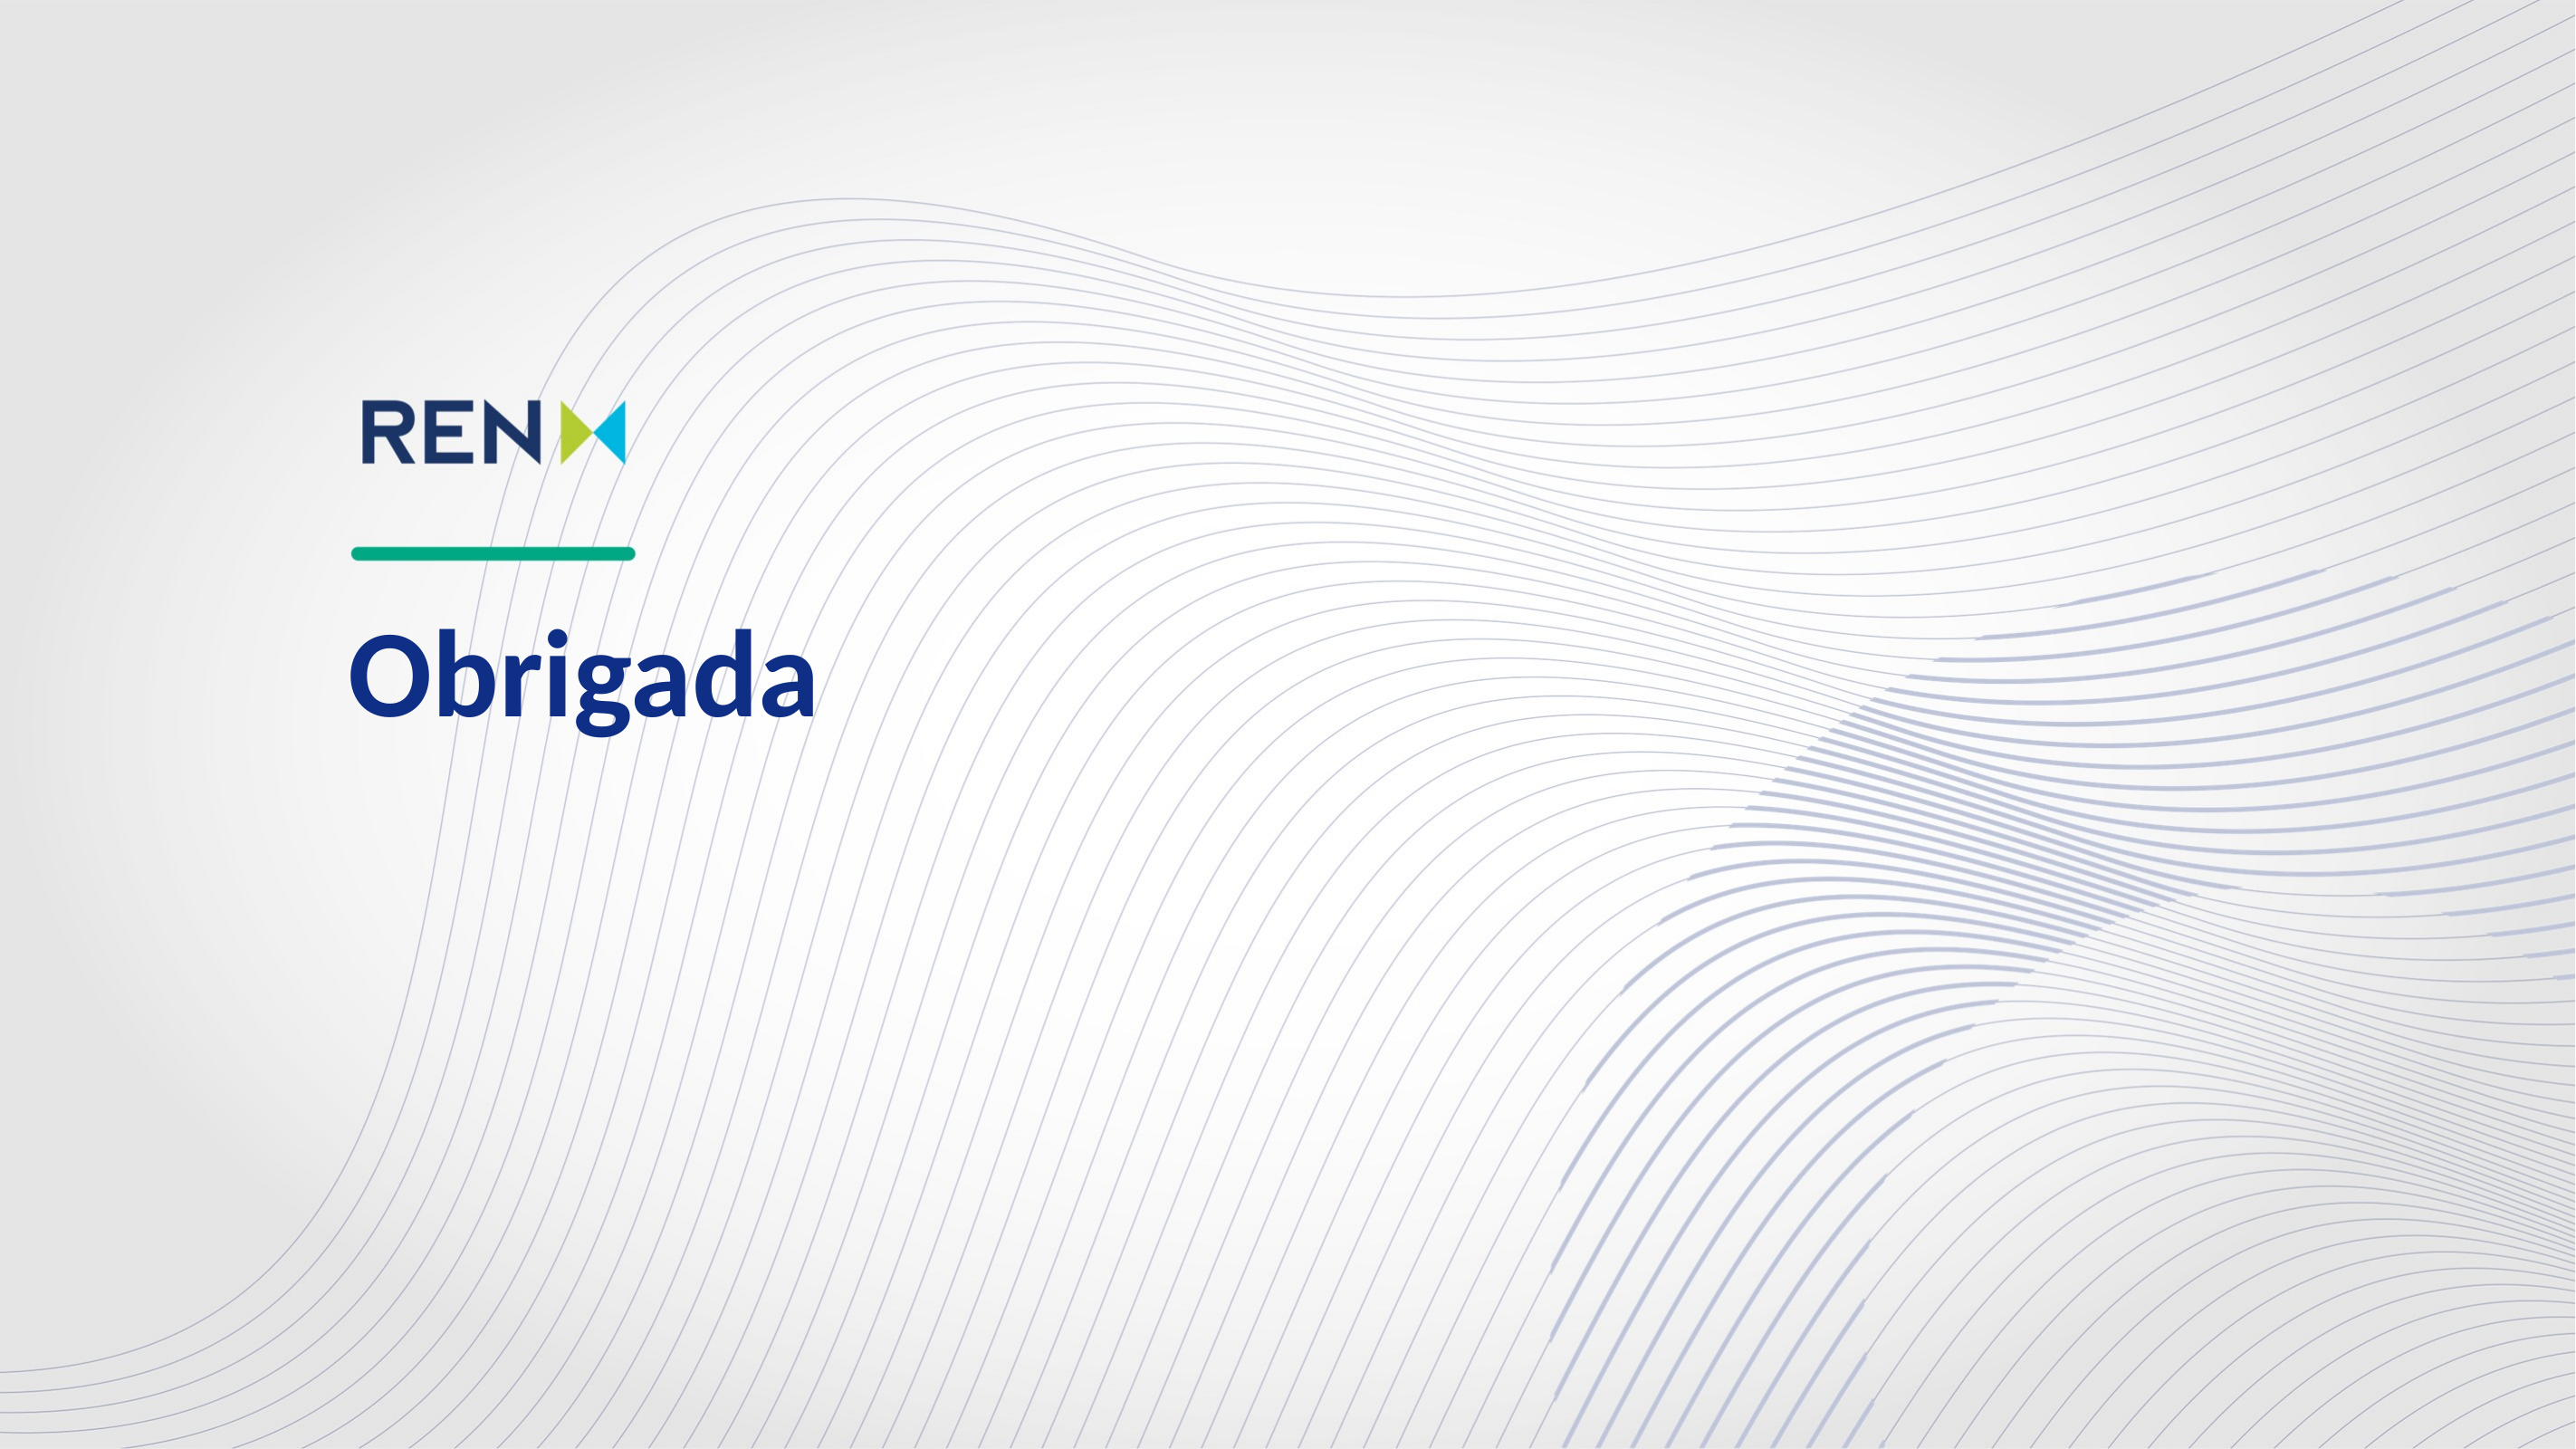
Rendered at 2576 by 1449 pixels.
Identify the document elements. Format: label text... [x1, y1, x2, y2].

picture [0, 0, 2576, 1449]
text_box Obrigada [348, 591, 1289, 742]
